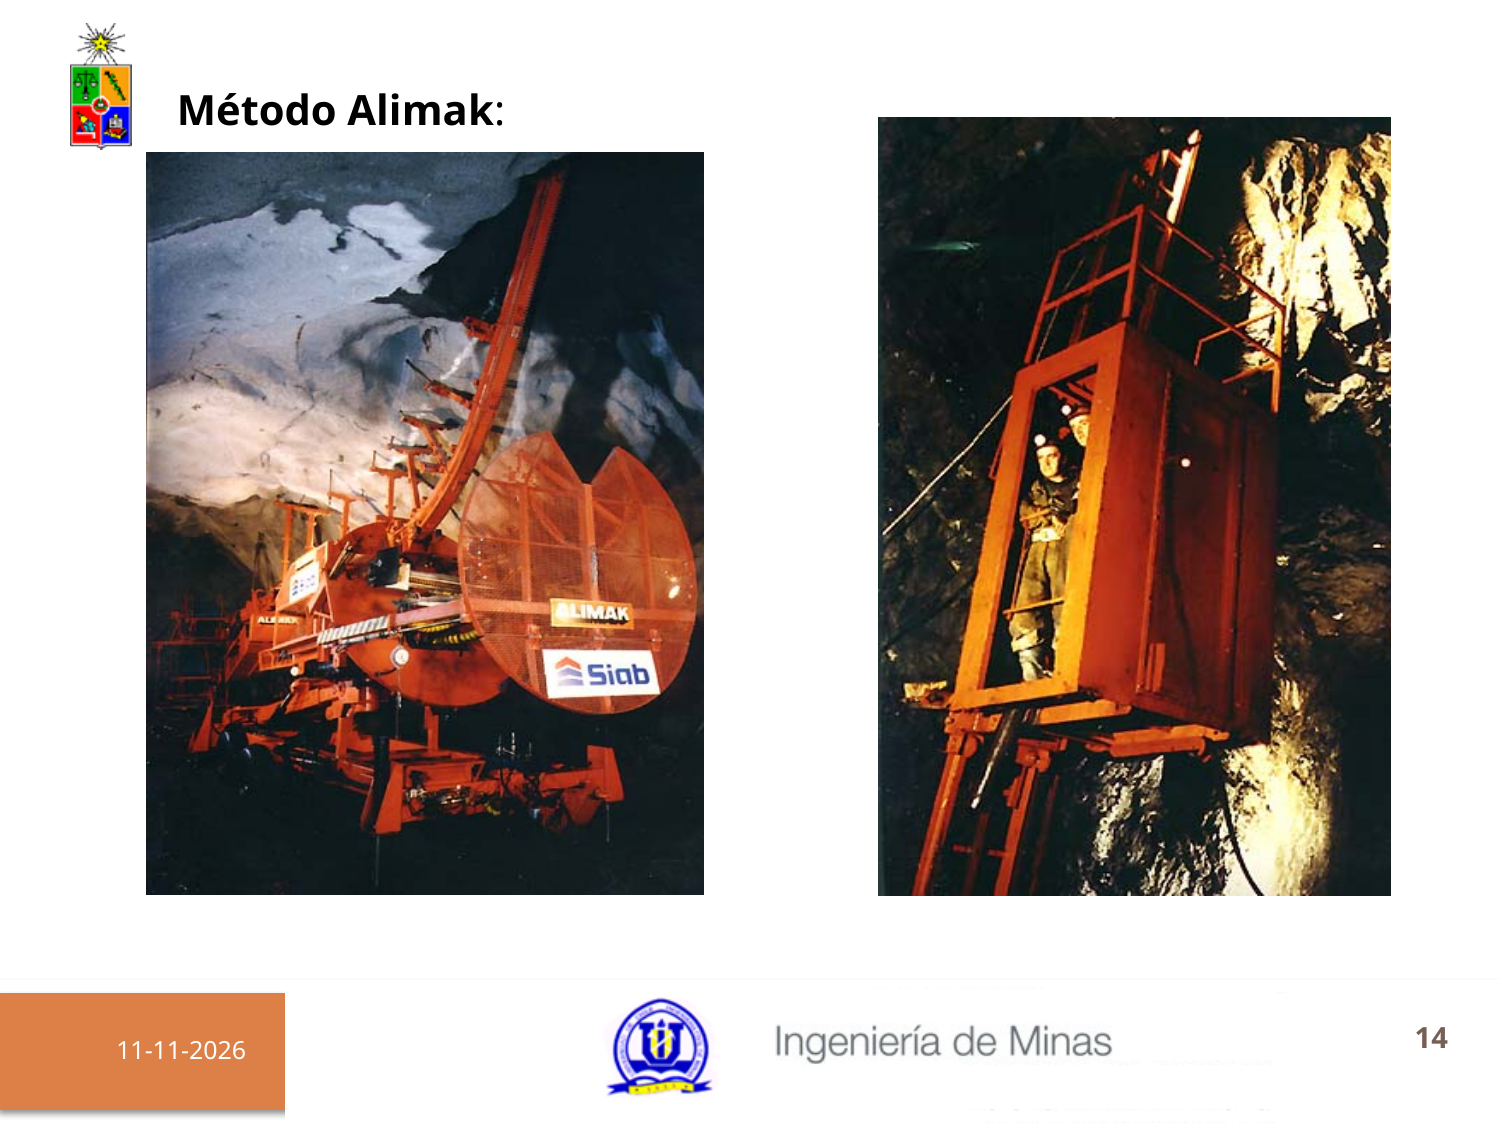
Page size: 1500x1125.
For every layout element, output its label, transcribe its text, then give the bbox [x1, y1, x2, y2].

picture [878, 116, 1391, 896]
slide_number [12, 995, 279, 1108]
picture [69, 23, 132, 151]
picture [285, 980, 1500, 1125]
picture [146, 152, 704, 896]
text_box Método Alimak: [140, 81, 914, 457]
